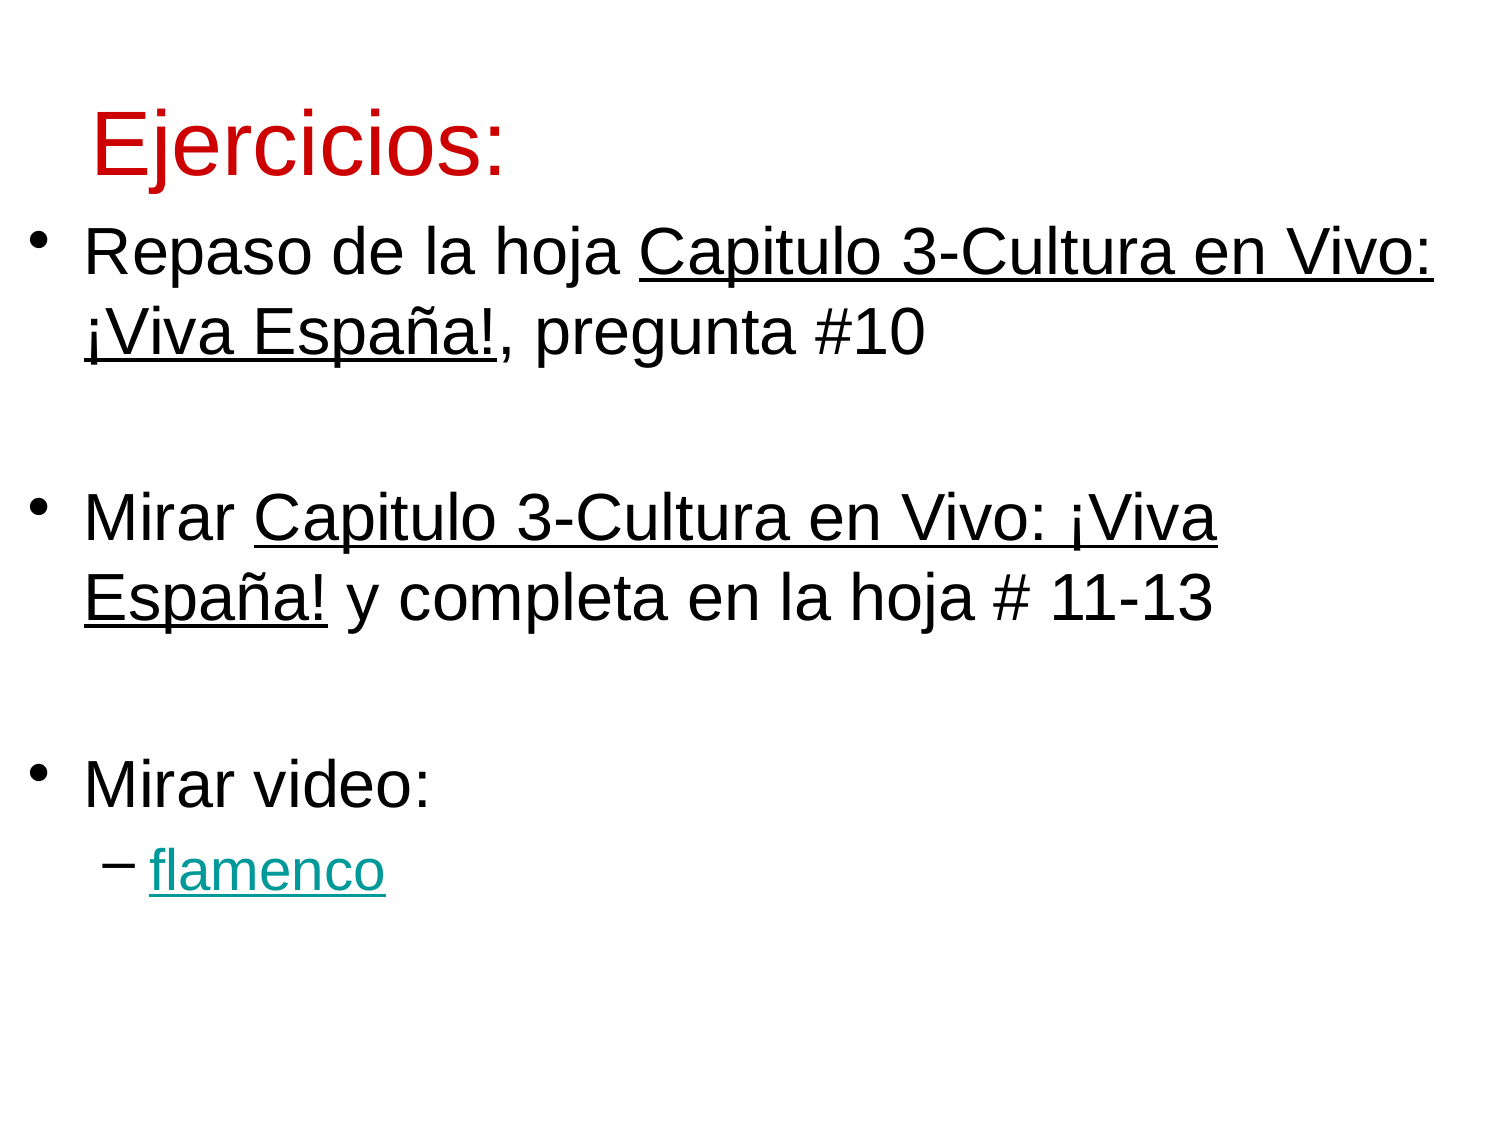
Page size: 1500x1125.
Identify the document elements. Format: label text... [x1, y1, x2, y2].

list Repaso de la hoja Capitulo 3-Cultura en Vivo: ¡Viva España!, pregunta #10 Mirar Capitulo 3-Cultura en Vivo: ¡Viva España! y completa en la hoja # 11-13 Mirar video: flamenco [12, 200, 1475, 1050]
title Ejercicios: [75, 45, 1425, 200]
